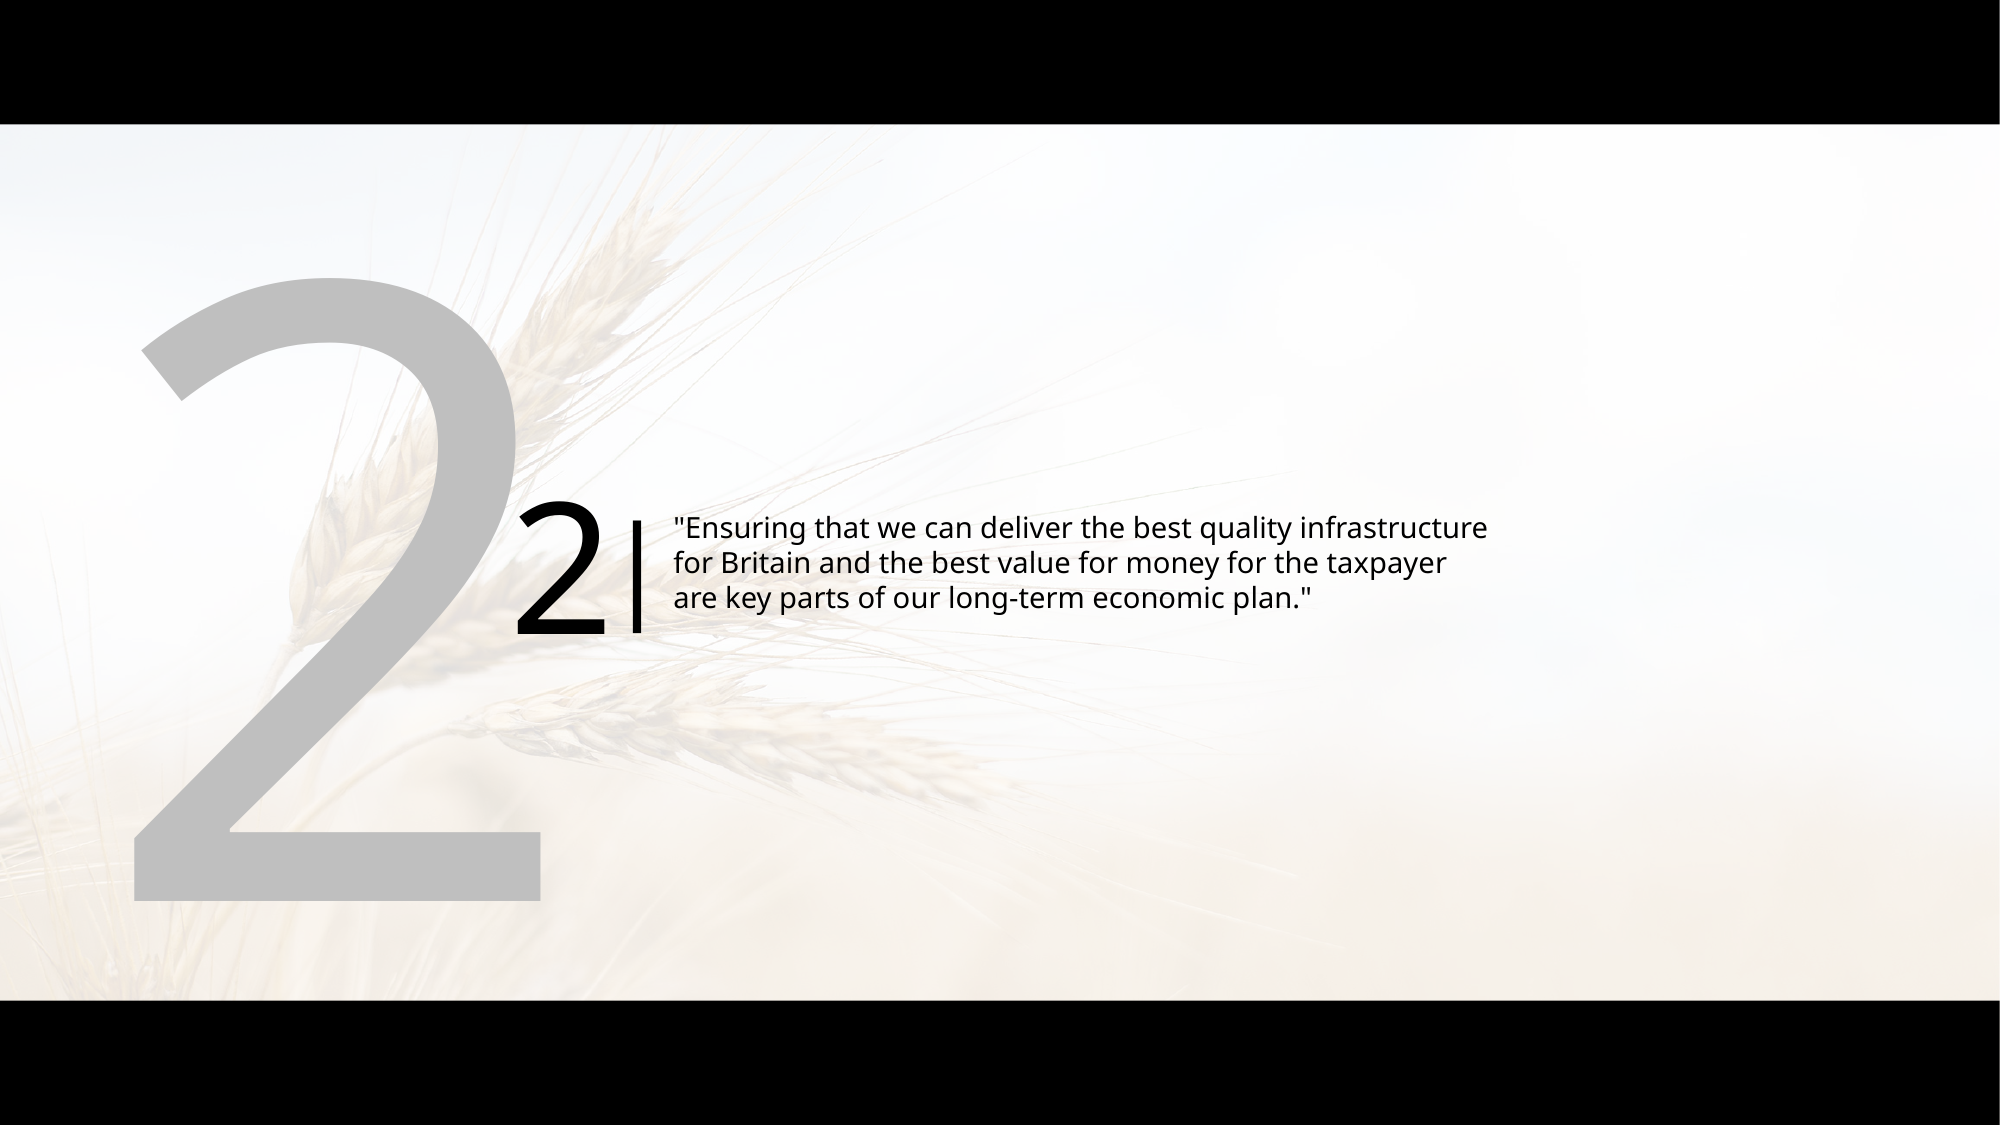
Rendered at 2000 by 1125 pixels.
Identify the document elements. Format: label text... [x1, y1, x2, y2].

text_box 2 [78, 33, 364, 1081]
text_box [494, 443, 1505, 682]
